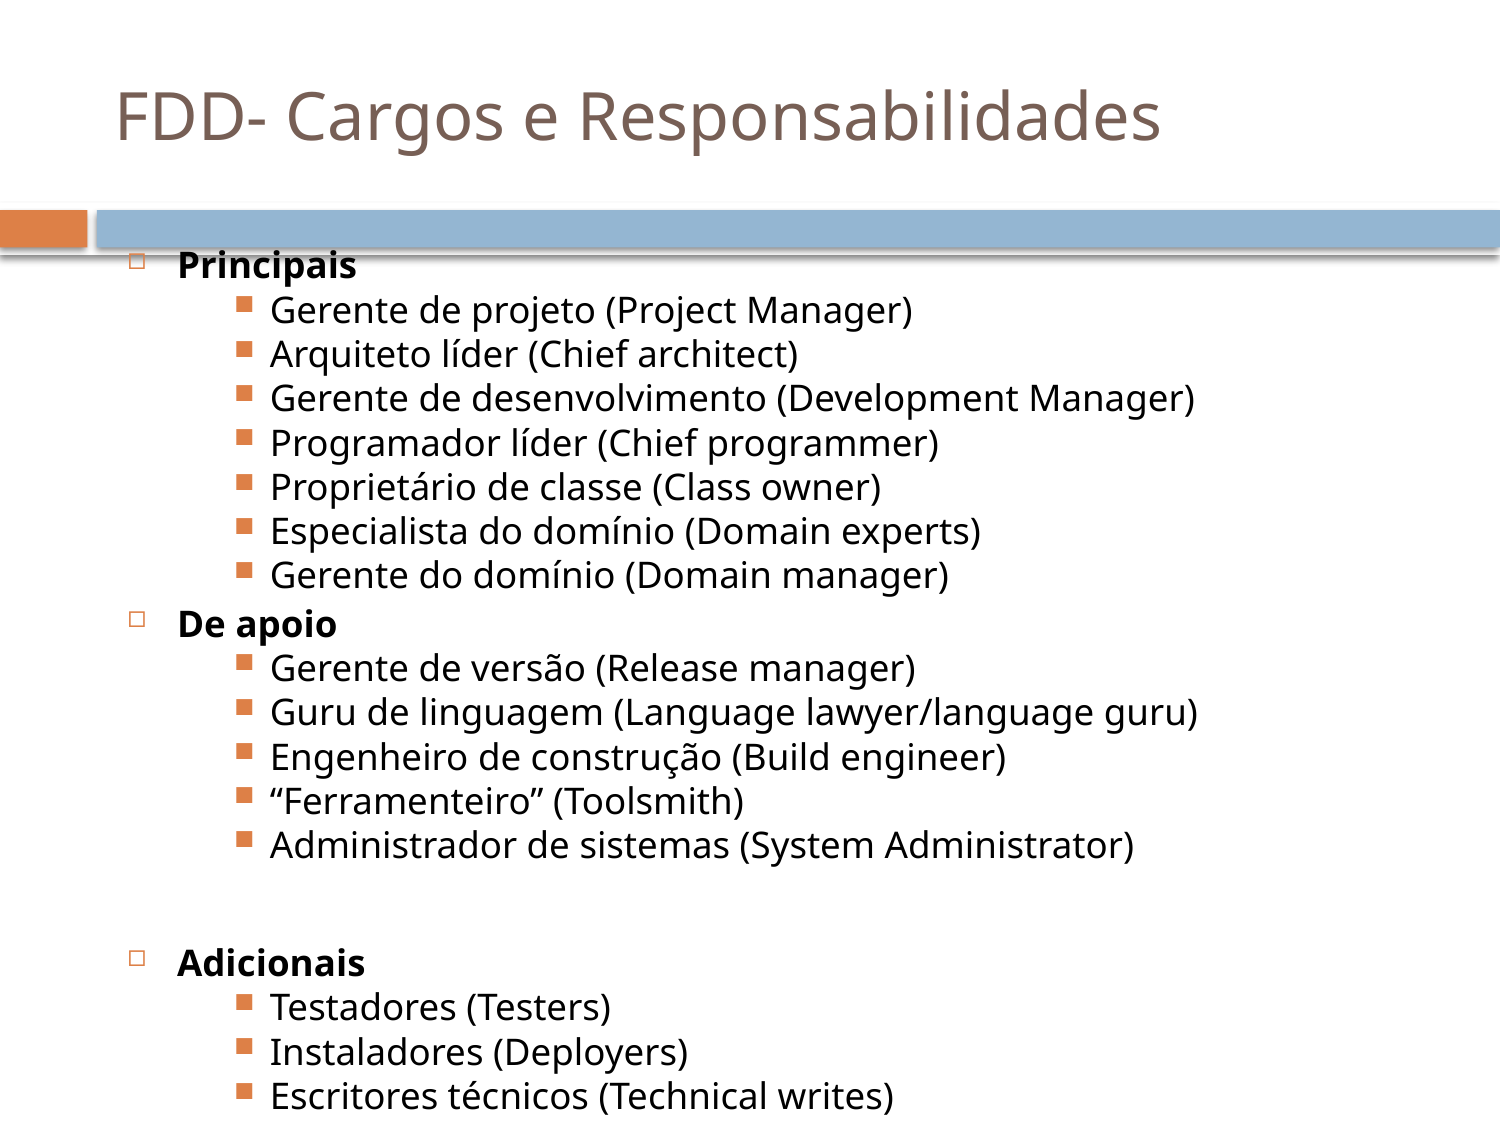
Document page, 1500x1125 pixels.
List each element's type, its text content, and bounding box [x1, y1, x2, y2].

list Principais Gerente de projeto (Project Manager) Arquiteto líder (Chief architect) Gerente de desenvolvimento (Development Manager) Programador líder (Chief programmer) Proprietário de classe (Class owner) Especialista do domínio (Domain experts) Gerente do domínio (Domain manager) De apoio Gerente de versão (Release manager) Guru de linguagem (Language lawyer/language guru) Engenheiro de construção (Build engineer) “Ferramenteiro” (Toolsmith) Administrador de sistemas (System Administrator) Adicionais Testadores (Testers) Instaladores (Deployers) Escritores técnicos (Technical writes) [112, 243, 1400, 1125]
title FDD- Cargos e Responsabilidades [99, 24, 1250, 202]
